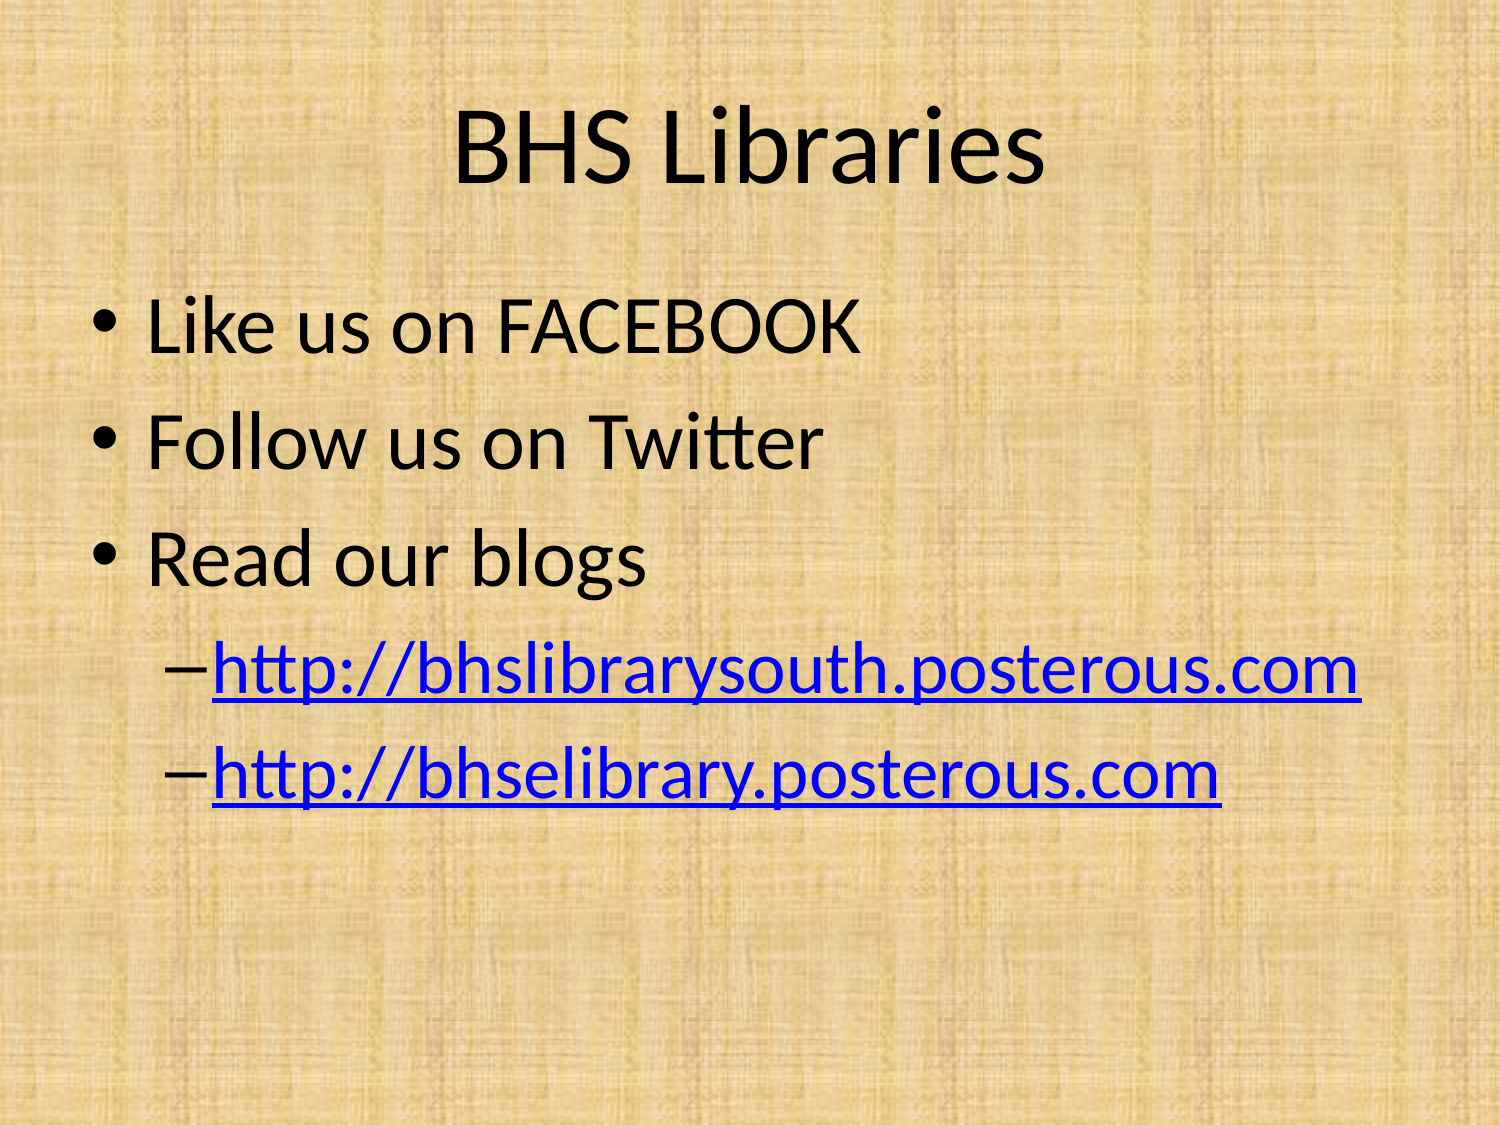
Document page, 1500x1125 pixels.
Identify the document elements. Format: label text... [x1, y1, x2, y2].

picture [0, 0, 1500, 1125]
title BHS Libraries [75, 45, 1425, 233]
list Like us on FACEBOOK Follow us on Twitter Read our blogs http://bhslibrarysouth.posterous.com http://bhselibrary.posterous.com [75, 262, 1425, 1005]
